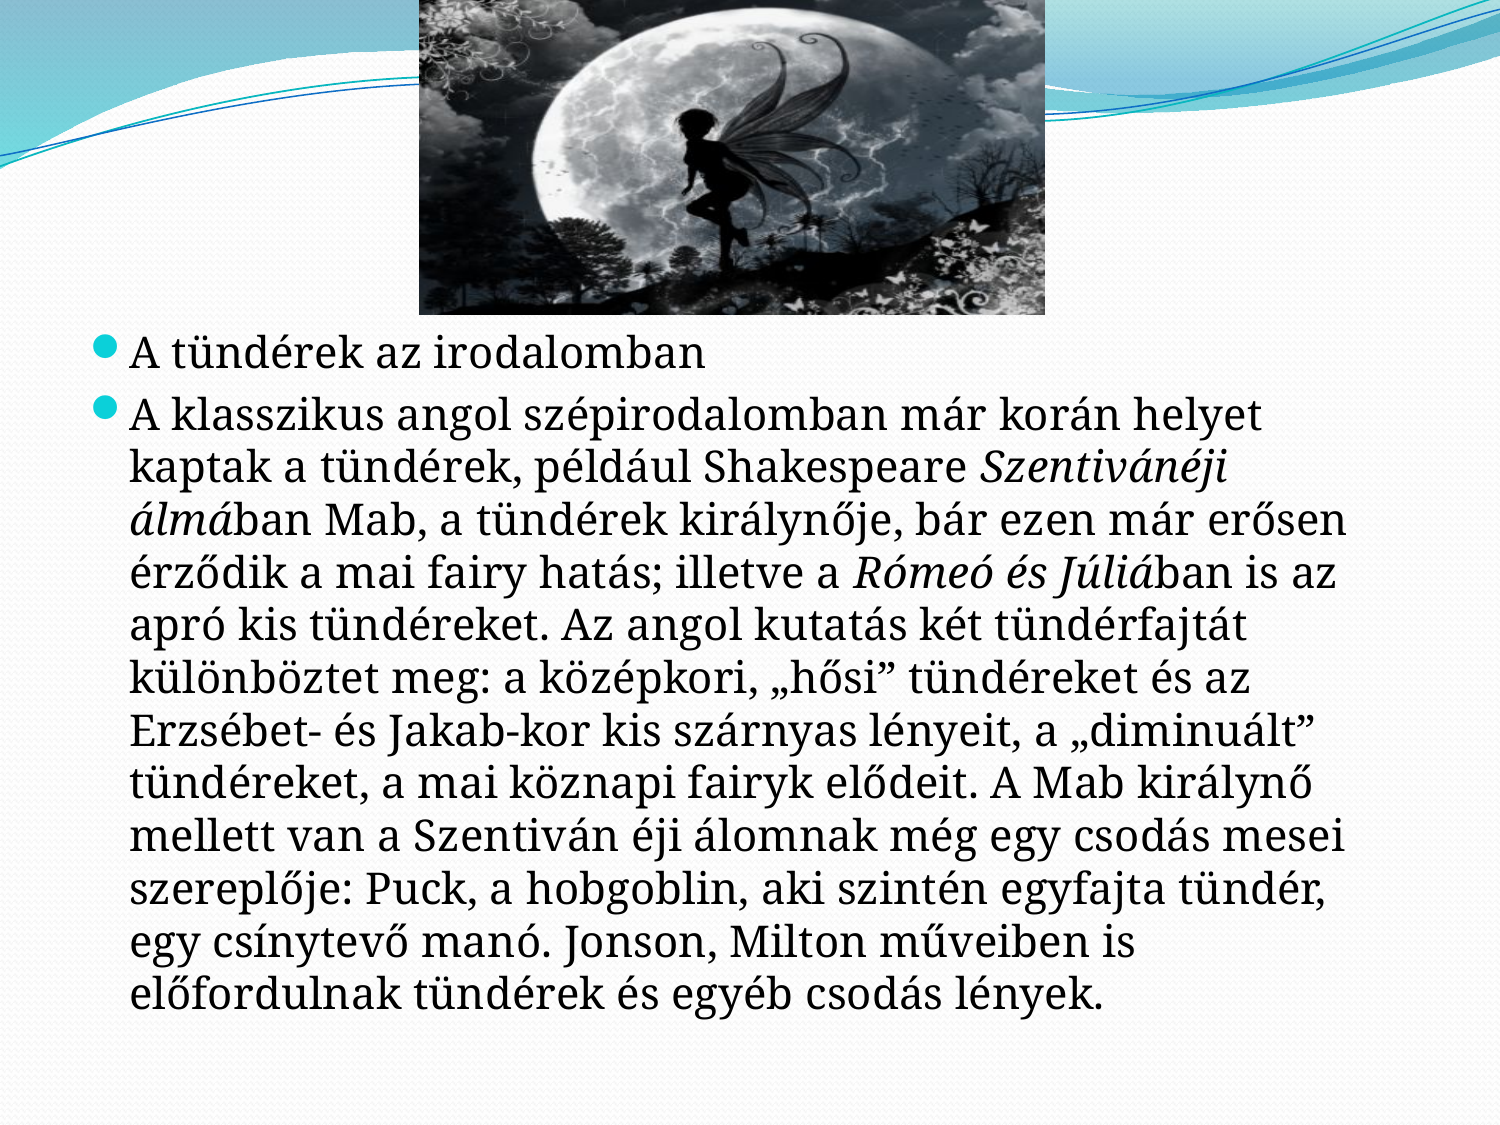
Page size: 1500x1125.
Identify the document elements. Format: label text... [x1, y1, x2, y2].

picture [418, 0, 1045, 315]
list A tündérek az irodalomban A klasszikus angol szépirodalomban már korán helyet kaptak a tündérek, például Shakespeare Szentivánéji álmában Mab, a tündérek királynője, bár ezen már erősen érződik a mai fairy hatás; illetve a Rómeó és Júliában is az apró kis tündéreket. Az angol kutatás két tündérfajtát különböztet meg: a középkori, „hősi” tündéreket és az Erzsébet- és Jakab-kor kis szárnyas lényeit, a „diminuált” tündéreket, a mai köznapi fairyk elődeit. A Mab királynő mellett van a Szentiván éji álomnak még egy csodás mesei szereplője: Puck, a hobgoblin, aki szintén egyfajta tündér, egy csínytevő manó. Jonson, Milton műveiben is előfordulnak tündérek és egyéb csodás lények. [75, 317, 1425, 1038]
